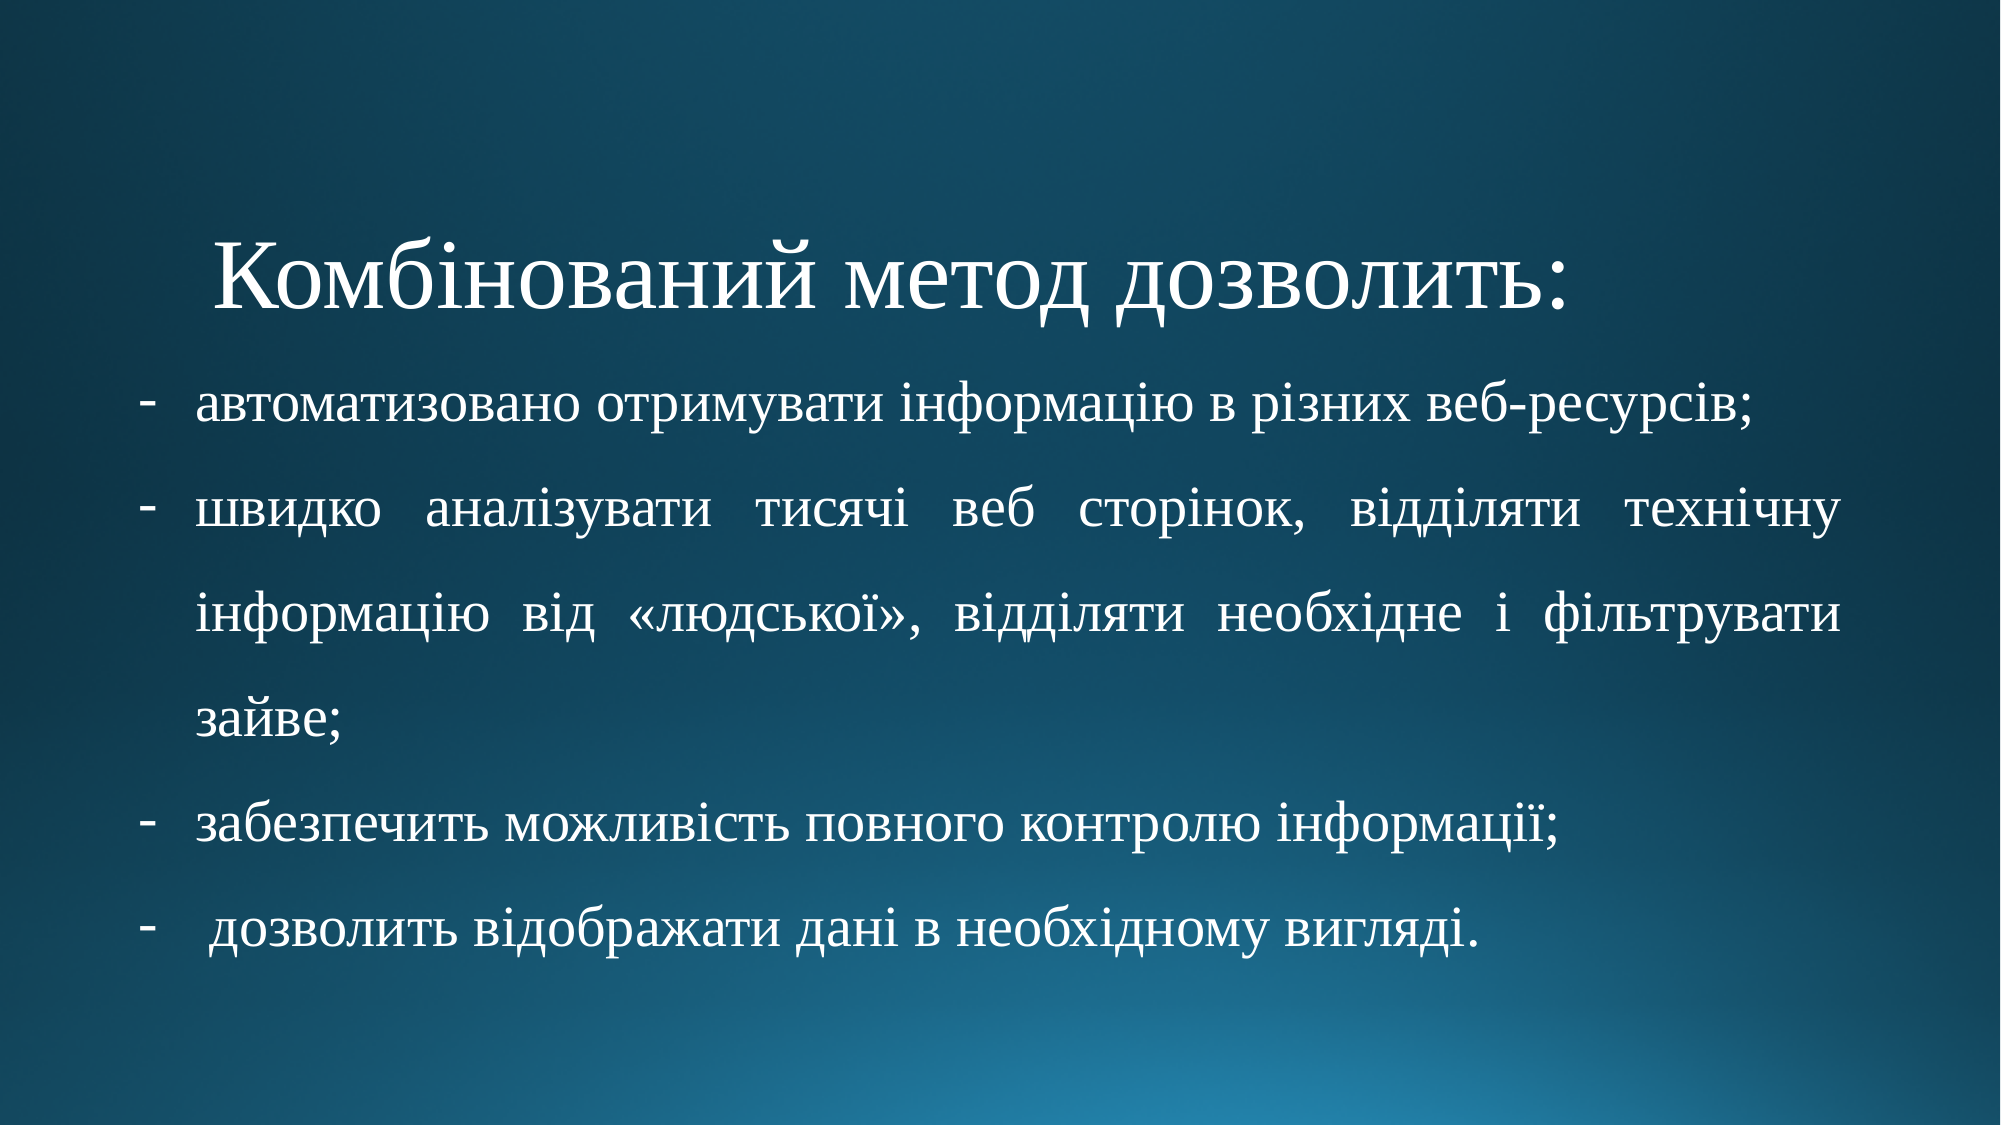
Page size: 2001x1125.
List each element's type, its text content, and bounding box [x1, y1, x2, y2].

picture [0, 0, 2001, 1125]
text_box Комбінований метод дозволить: автоматизовано отримувати інформацію в різних веб-ресурсів; швидко аналізувати тисячі веб сторінок, відділяти технічну інформацію від «людської», відділяти необхідне і фільтрувати зайве; забезпечить можливість повного контролю інформації; дозволить відображати дані в необхідному вигляді. [124, 141, 1858, 966]
